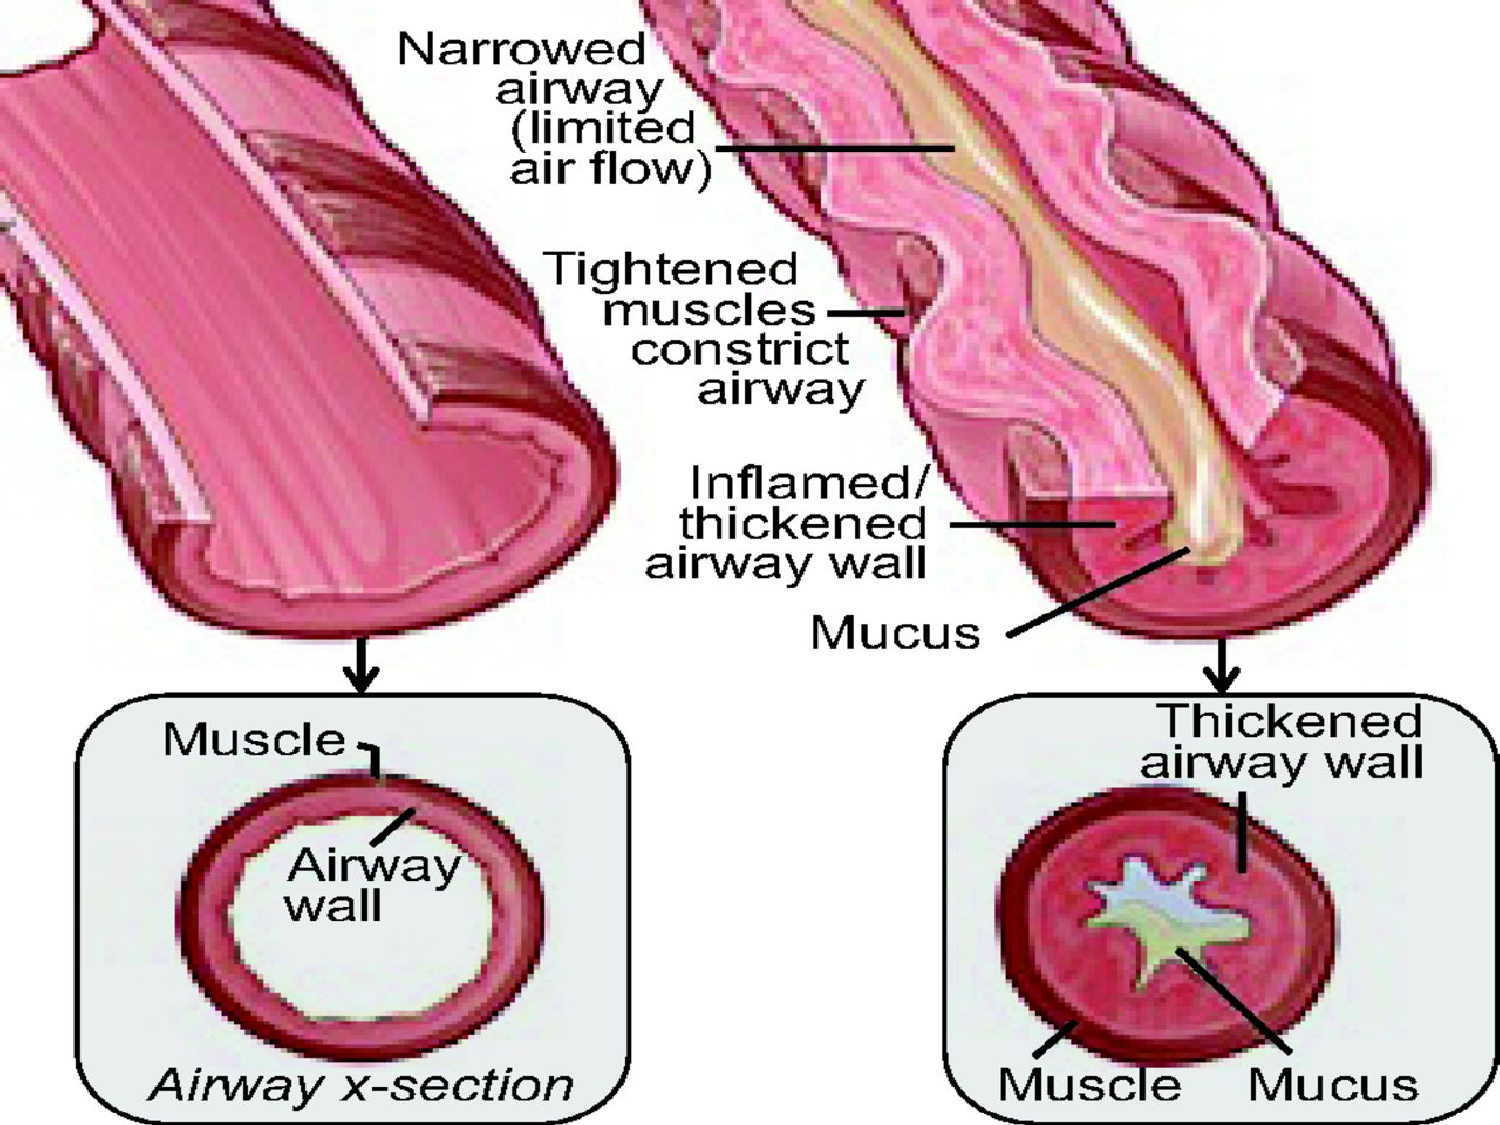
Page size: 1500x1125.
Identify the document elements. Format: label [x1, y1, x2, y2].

list [0, 0, 1500, 1125]
